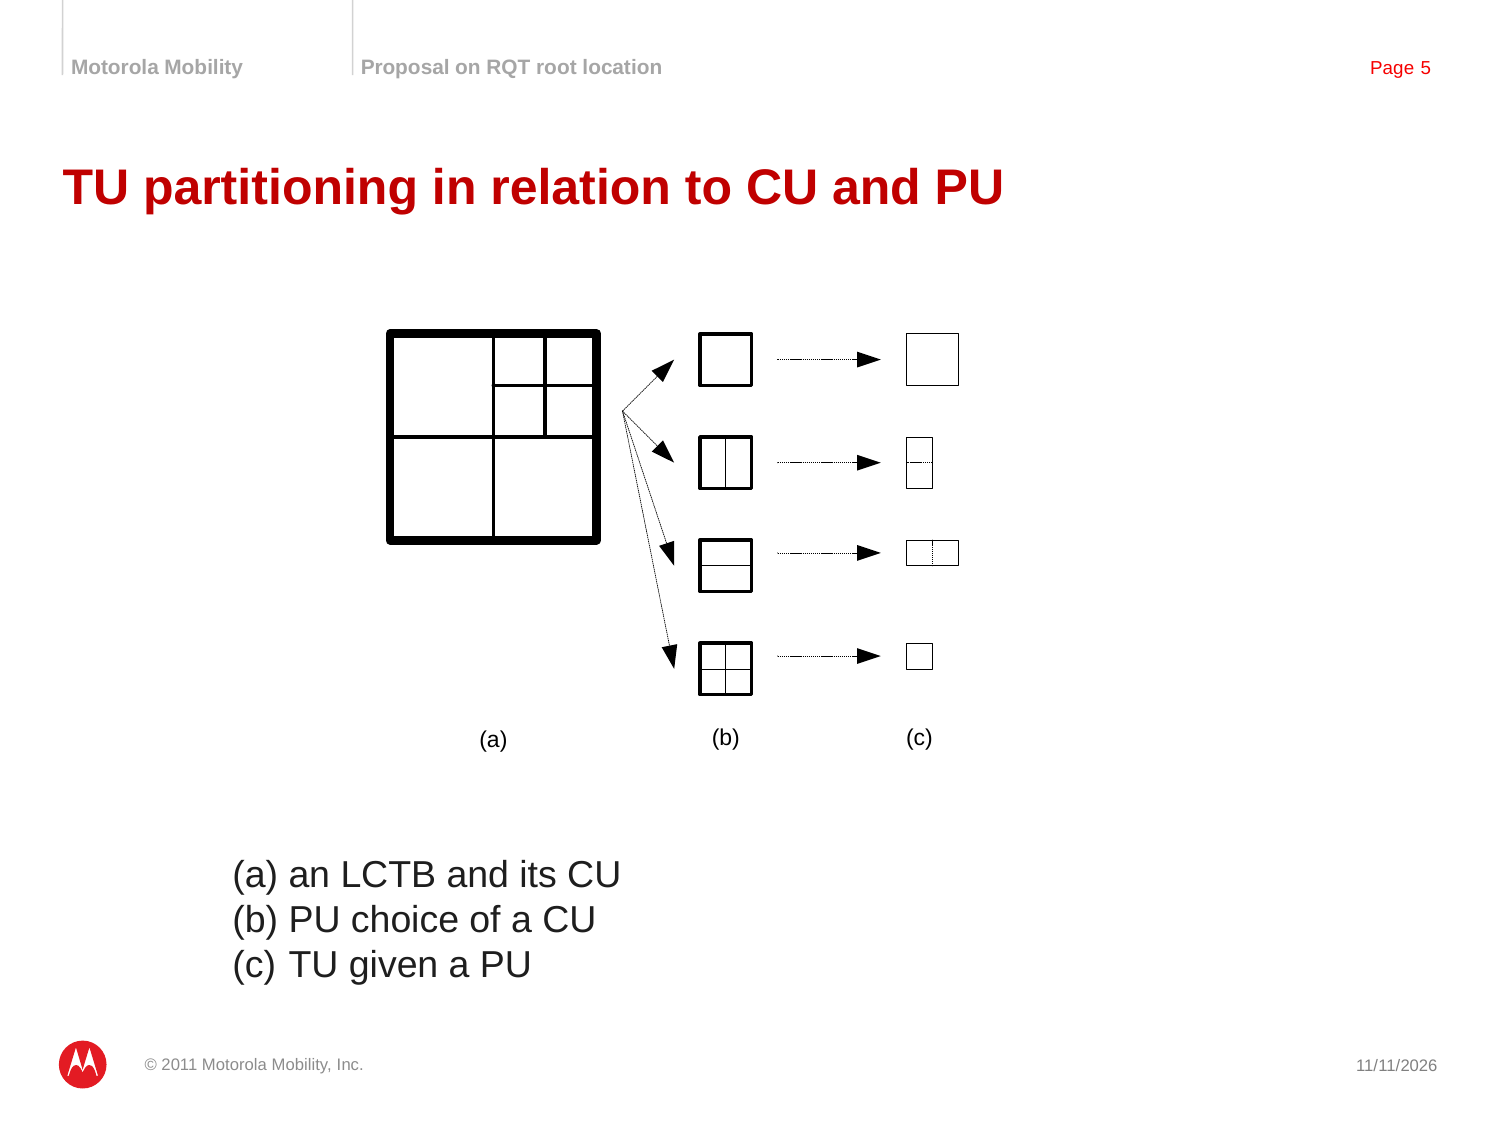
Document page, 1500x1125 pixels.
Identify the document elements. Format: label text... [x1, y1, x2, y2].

footer © 2011 Motorola Mobility, Inc. [129, 1041, 605, 1086]
title TU partitioning in relation to CU and PU [62, 78, 1439, 215]
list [283, 227, 1324, 853]
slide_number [1347, 1043, 1447, 1087]
text_box an LCTB and its CU PU choice of a CU TU given a PU [217, 842, 1262, 993]
